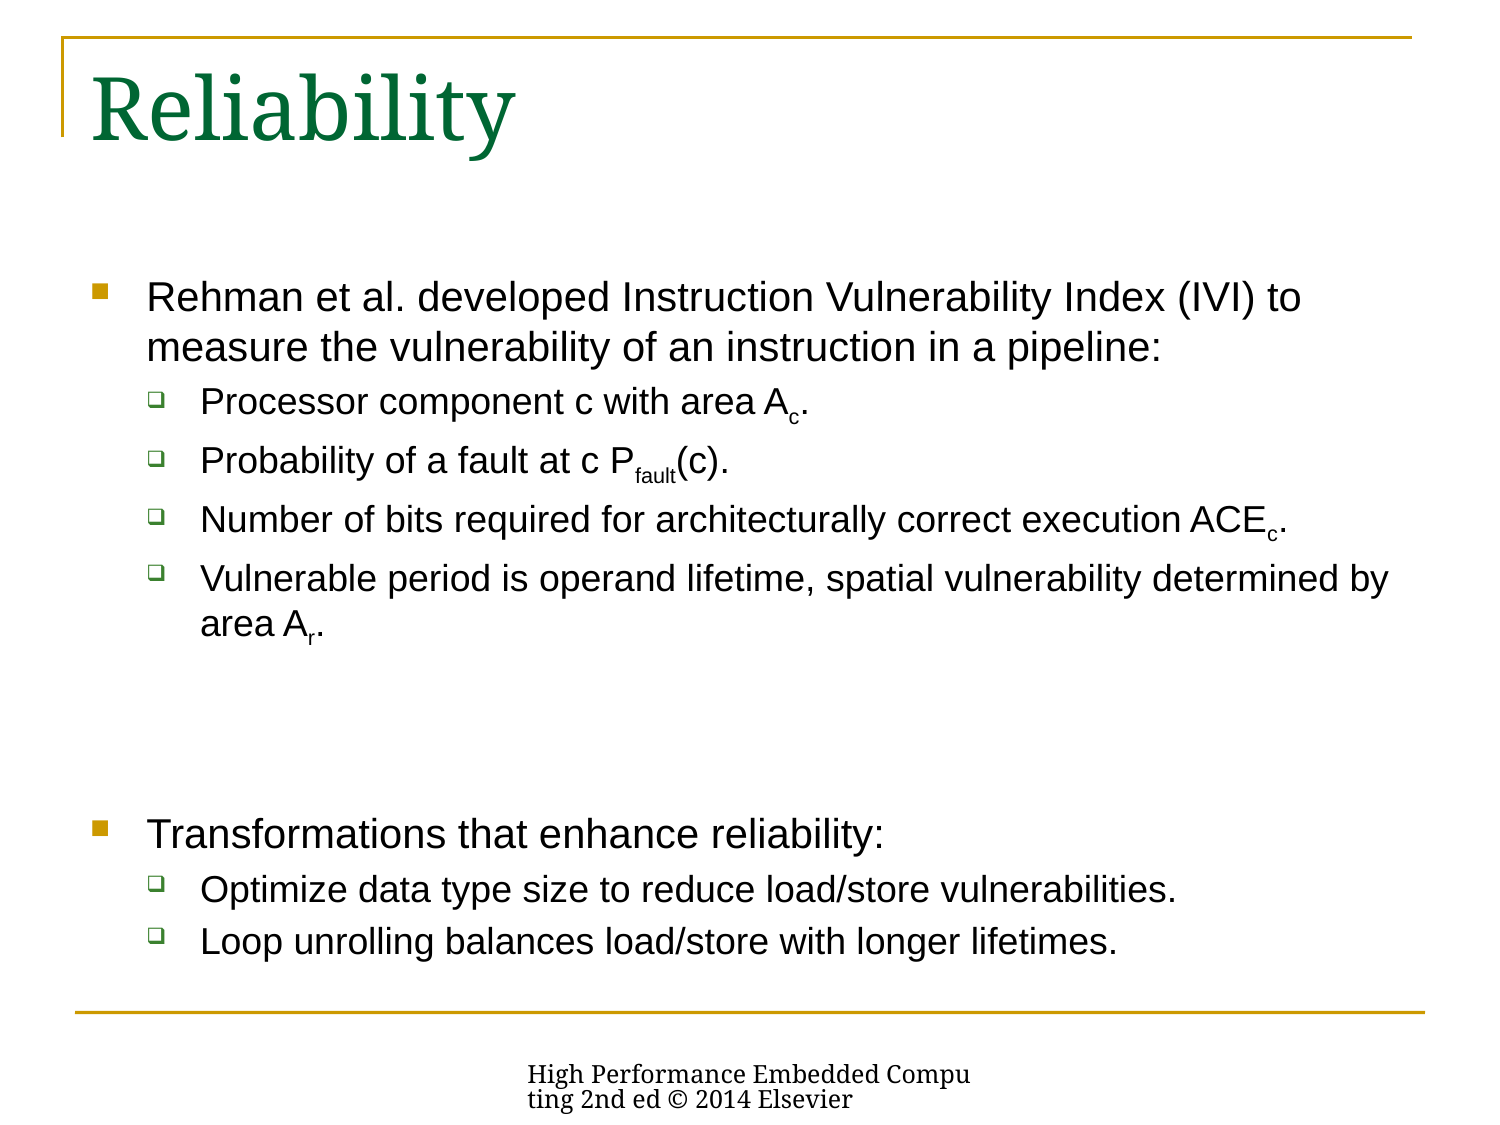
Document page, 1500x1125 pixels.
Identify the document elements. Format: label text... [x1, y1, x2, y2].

footer High Performance Embedded Computing 2nd ed © 2014 Elsevier [512, 1025, 988, 1100]
title Reliability [75, 45, 1425, 233]
